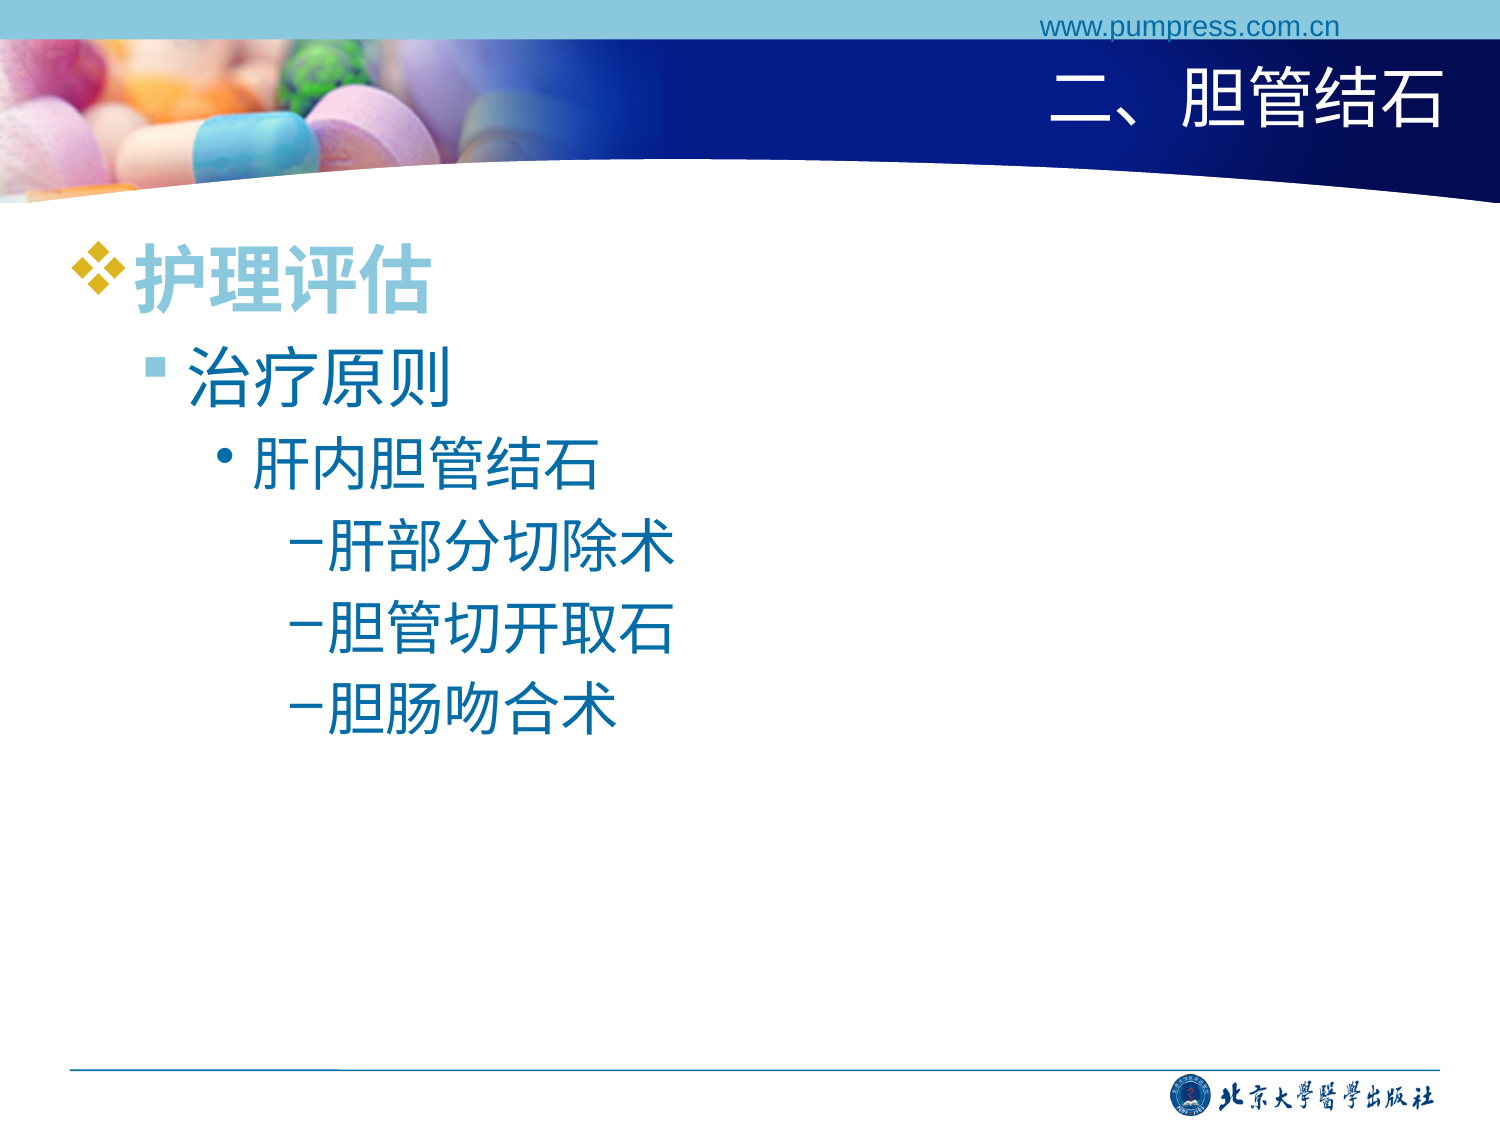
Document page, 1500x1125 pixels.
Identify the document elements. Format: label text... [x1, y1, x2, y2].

list 护理评估 治疗原则 肝内胆管结石 肝部分切除术 胆管切开取石 胆肠吻合术 [49, 224, 1463, 1026]
picture [1170, 1074, 1436, 1118]
title 二、胆管结石 [137, 49, 1463, 143]
slide_number www.pumpress.com.cn [1025, 0, 1463, 38]
picture [0, 40, 1500, 203]
